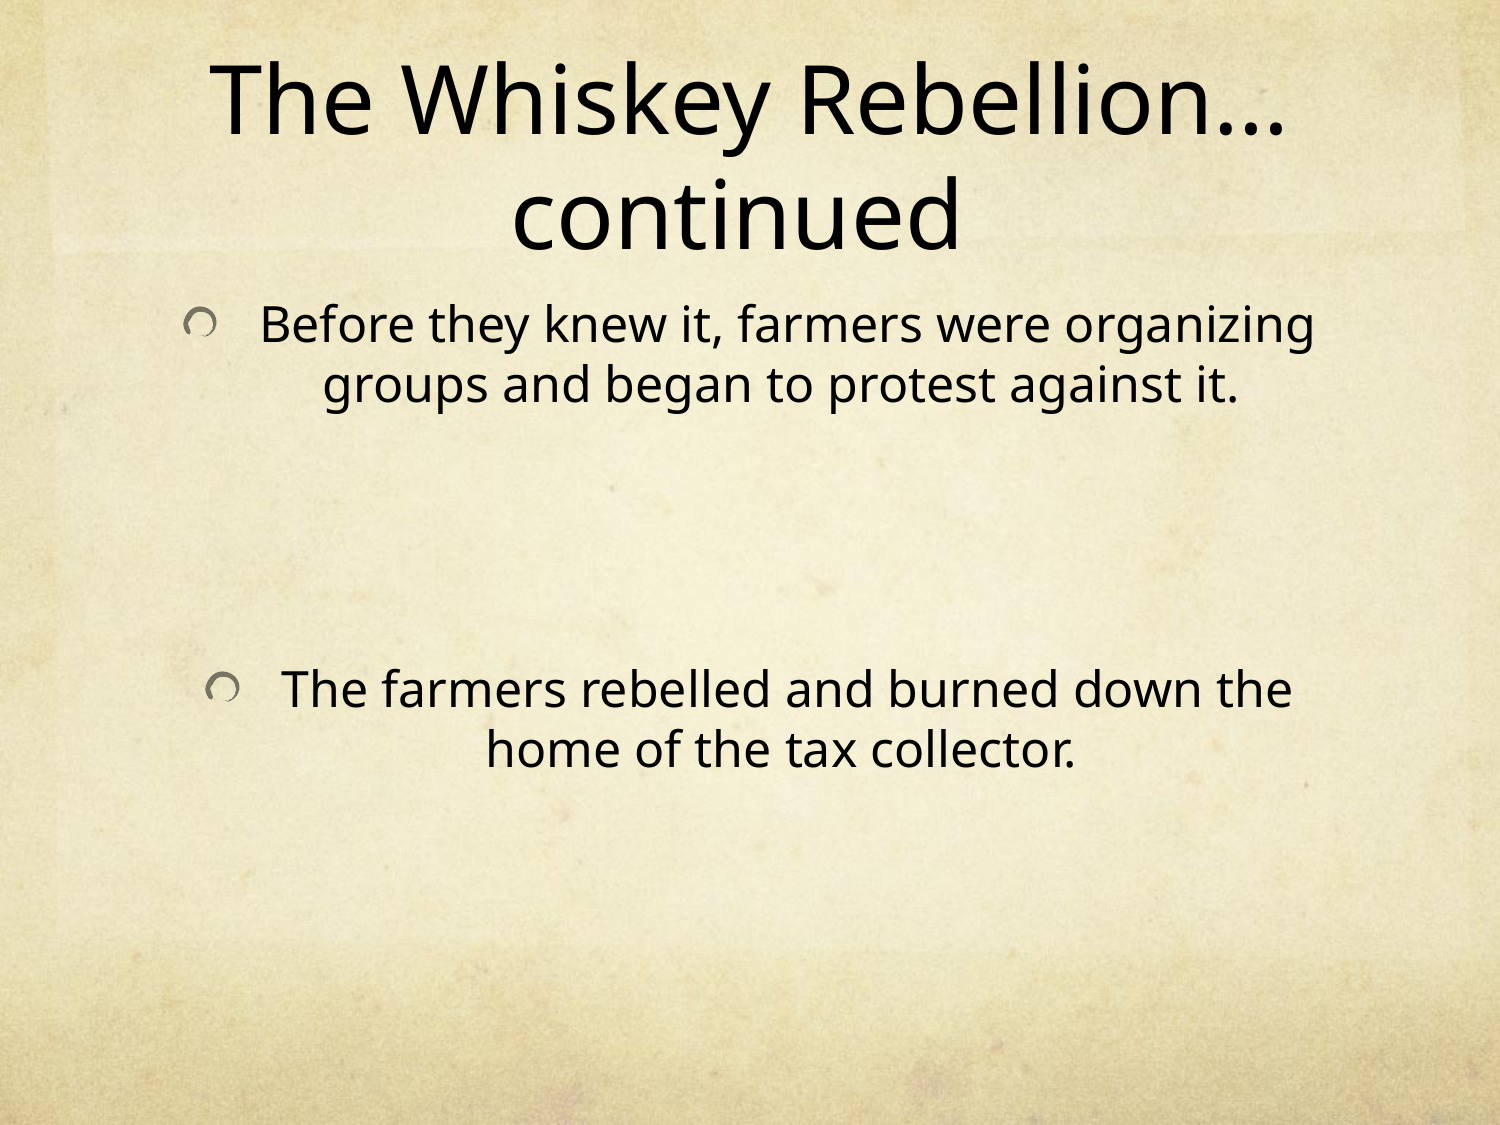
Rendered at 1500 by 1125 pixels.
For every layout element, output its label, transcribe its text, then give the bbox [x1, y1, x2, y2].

title The Whiskey Rebellion…continued [150, 82, 1350, 225]
picture [0, 0, 1500, 1125]
list Before they knew it, farmers were organizing groups and began to protest against it. The farmers rebelled and burned down the home of the tax collector. [150, 284, 1350, 950]
